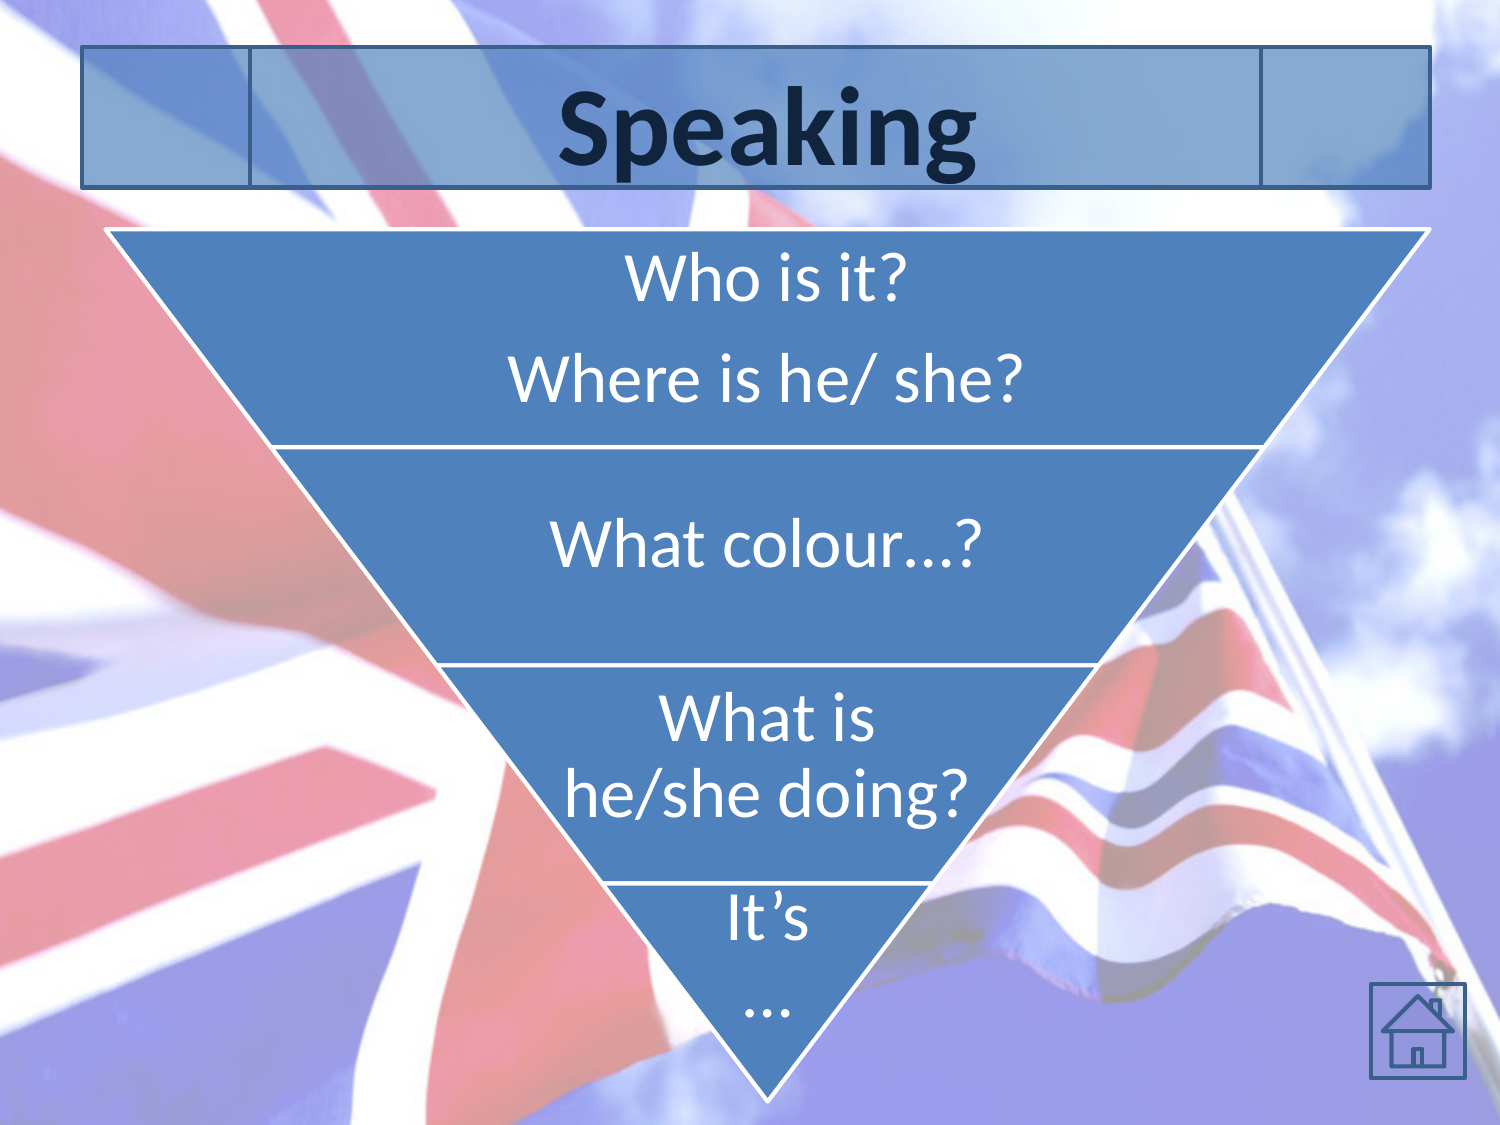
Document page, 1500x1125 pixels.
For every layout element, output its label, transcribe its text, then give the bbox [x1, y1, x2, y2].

text_box [1096, 45, 1432, 190]
text_box Speaking [439, 45, 1096, 196]
text_box [80, 45, 439, 190]
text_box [105, 228, 1430, 1102]
text_box [1434, 982, 1467, 1080]
